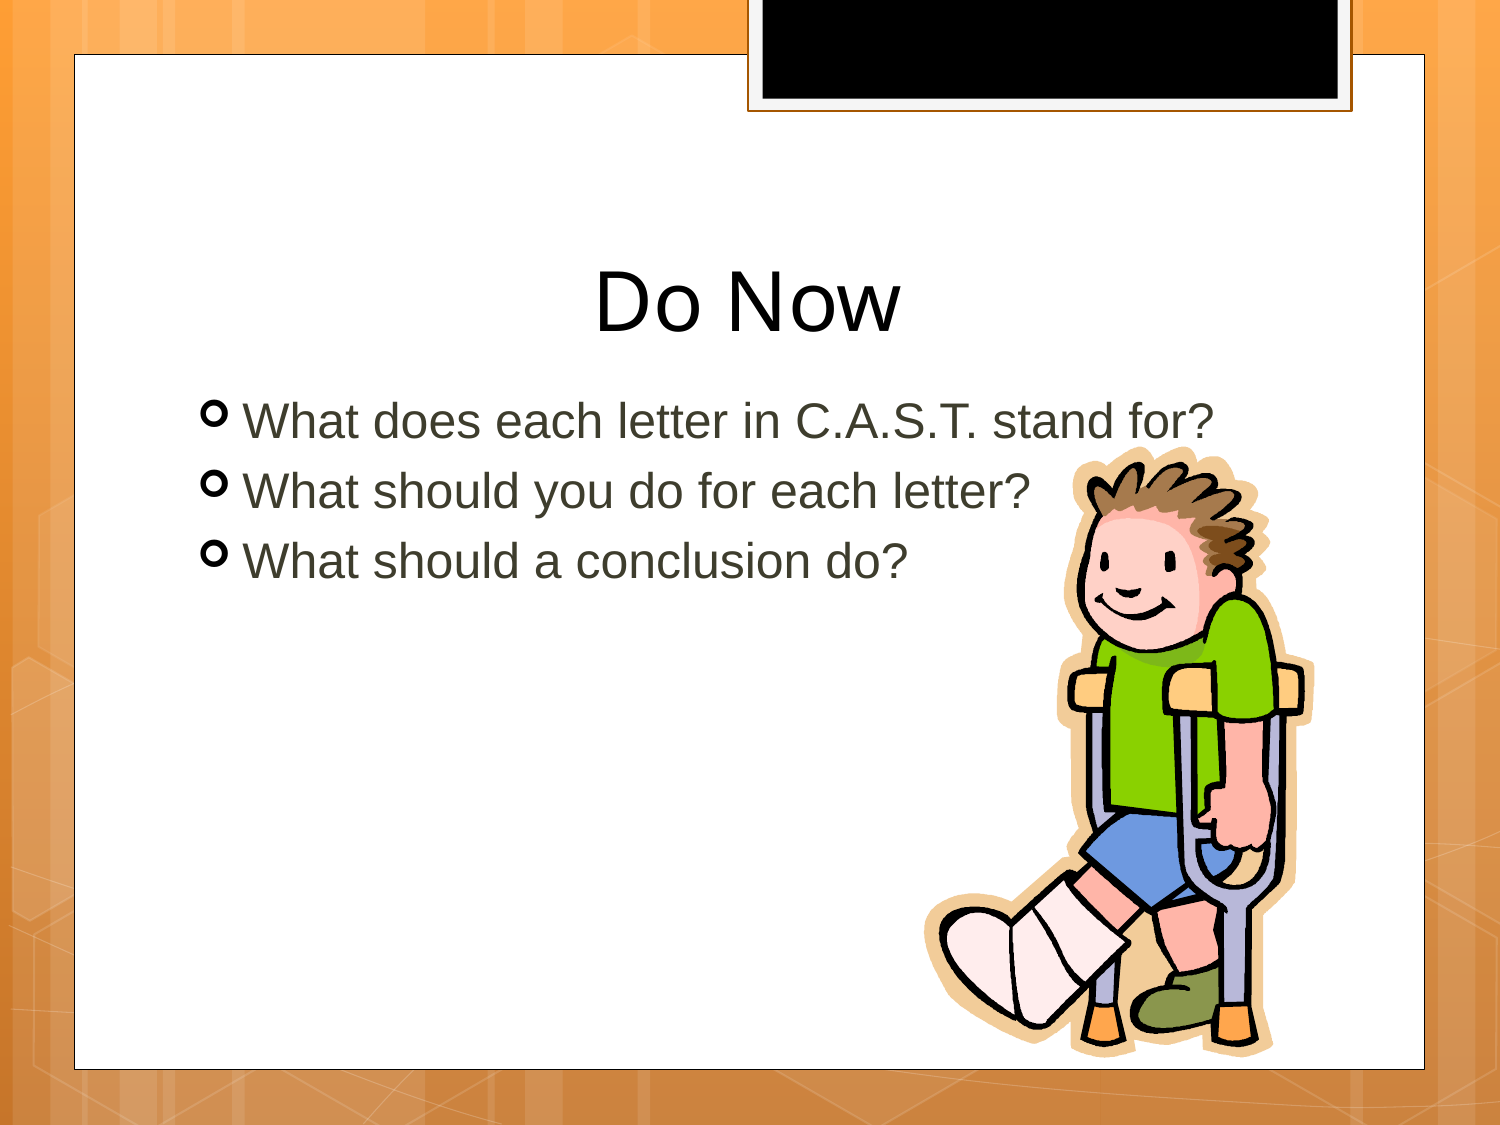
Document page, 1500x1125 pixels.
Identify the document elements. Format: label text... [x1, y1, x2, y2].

picture [913, 437, 1325, 1069]
list What does each letter in C.A.S.T. stand for? What should you do for each letter? What should a conclusion do? [171, 381, 1283, 957]
title Do Now [171, 168, 1324, 357]
